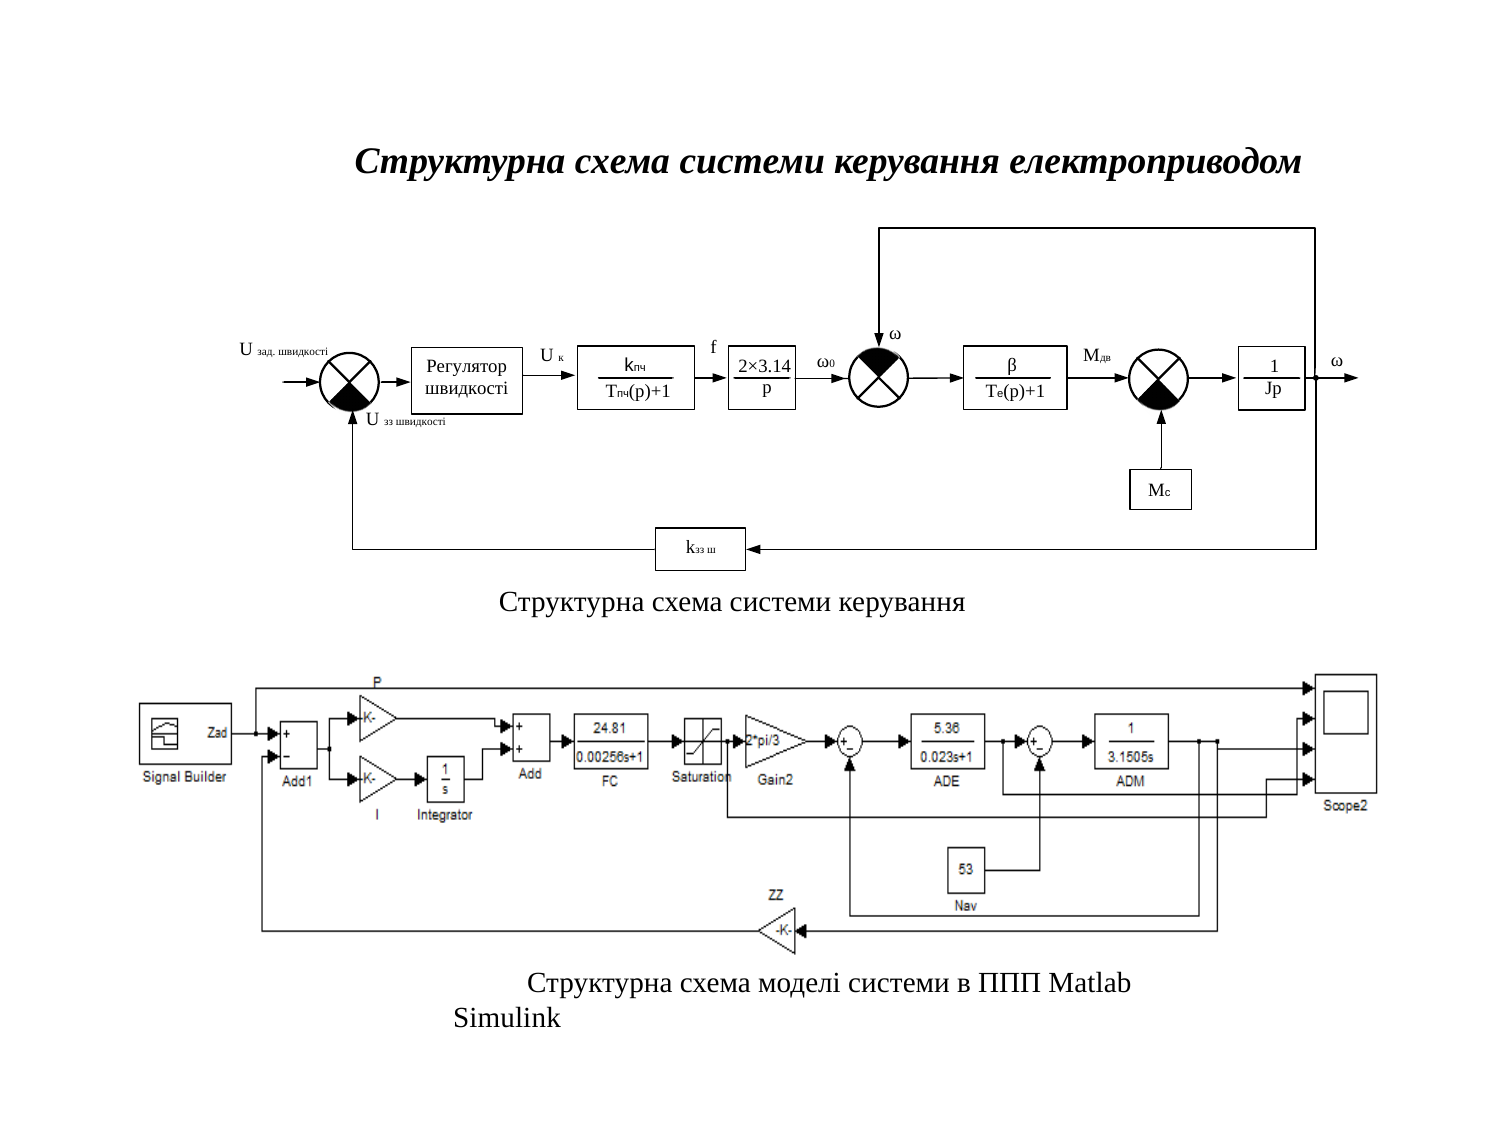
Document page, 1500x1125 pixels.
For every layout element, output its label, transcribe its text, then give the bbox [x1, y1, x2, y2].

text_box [210, 210, 1411, 575]
text_box Структурна схема системи керування електроприводом [339, 128, 1336, 189]
text_box Структурна схема моделі системи в ППП Matlab Simulink [438, 972, 1193, 1023]
picture [116, 620, 1430, 962]
text_box Структурна схема системи керування [410, 583, 1207, 619]
